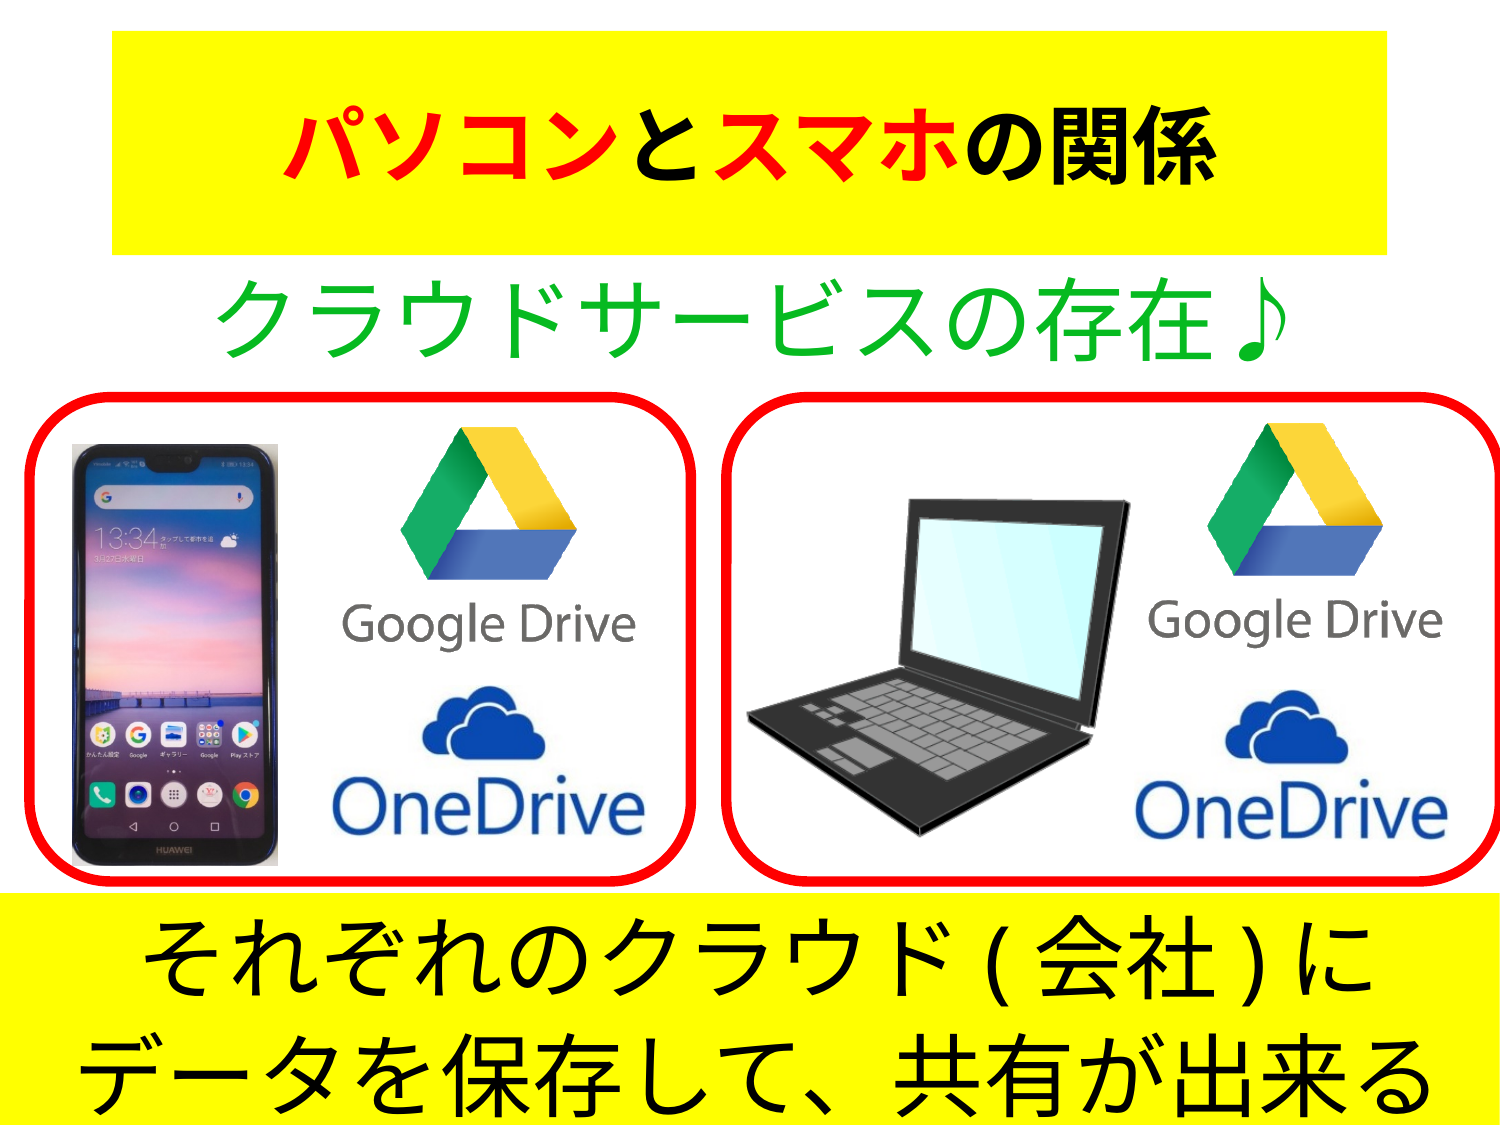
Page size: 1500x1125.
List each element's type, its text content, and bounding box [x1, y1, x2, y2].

text_box [724, 394, 1063, 488]
text_box パソコンとスマホの関係 [112, 30, 1388, 256]
text_box それぞれのクラウド(会社)に データを保存して、共有が出来る♪ [0, 893, 1500, 1125]
text_box [27, 394, 694, 884]
text_box [743, 770, 1500, 884]
text_box クラウドサービスの存在♪ [0, 255, 1500, 397]
picture [72, 312, 715, 866]
picture [726, 309, 1500, 847]
